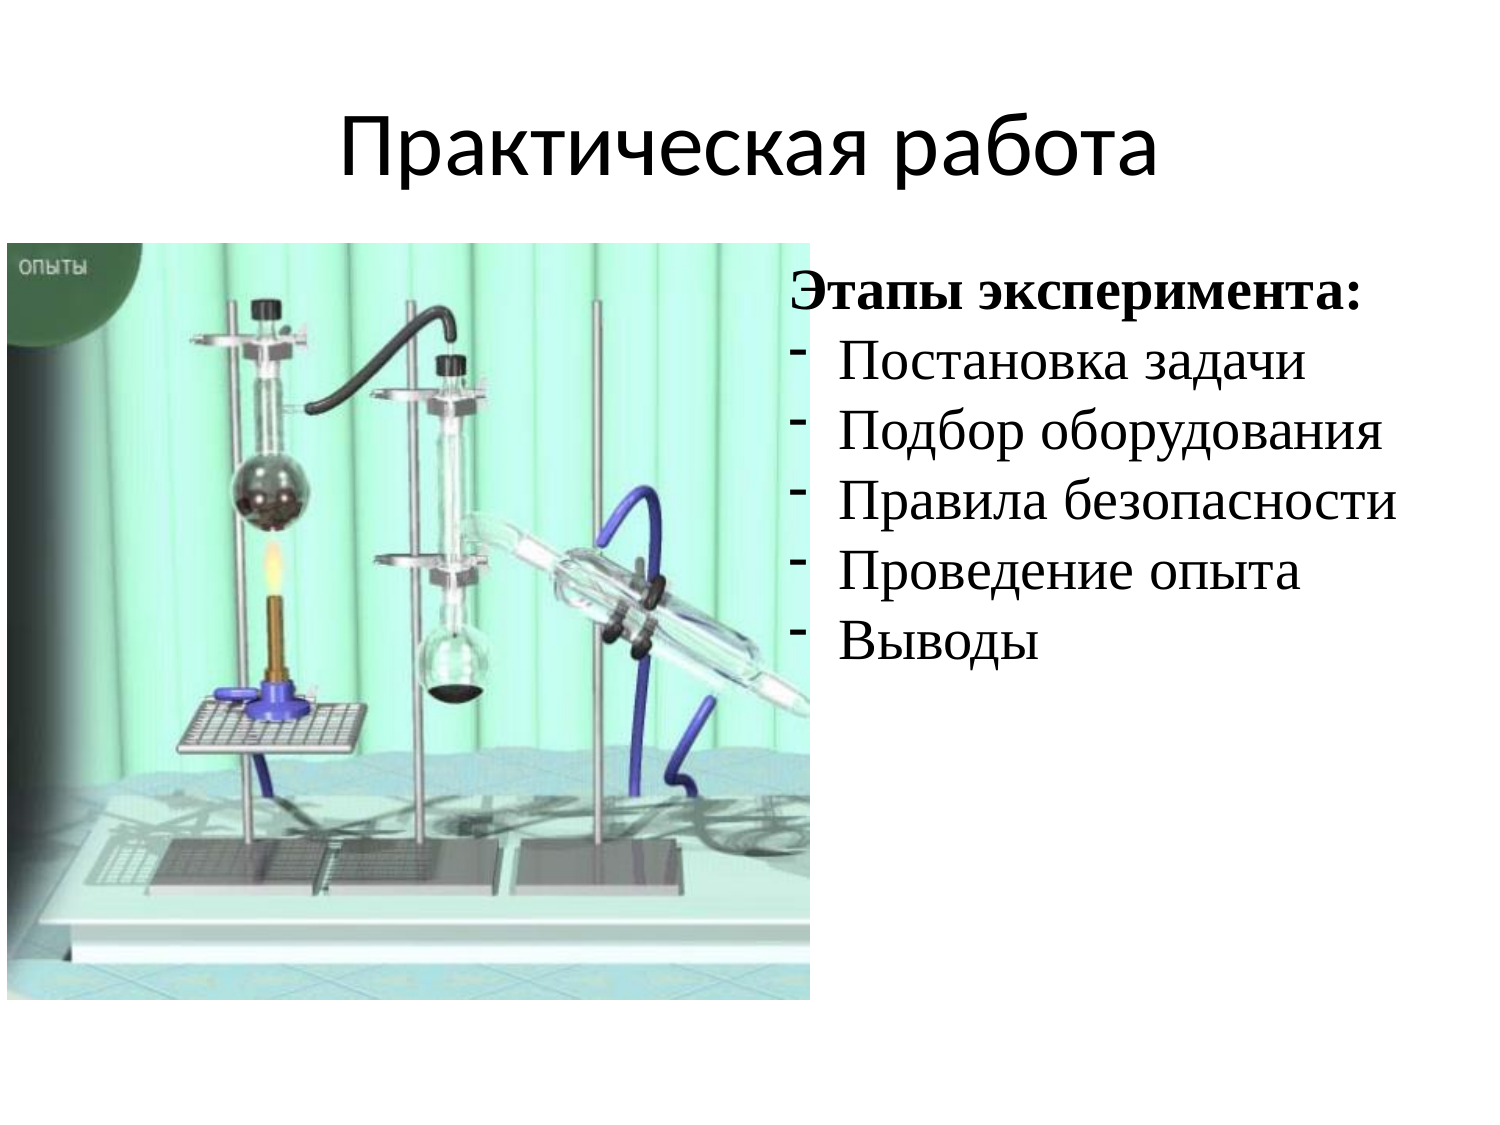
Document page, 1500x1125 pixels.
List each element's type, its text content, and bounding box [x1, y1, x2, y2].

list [7, 243, 810, 1000]
text_box Этапы эксперимента: Постановка задачи Подбор оборудования Правила безопасности Проведение опыта Выводы [811, 243, 1424, 749]
title Практическая работа [75, 45, 1425, 233]
